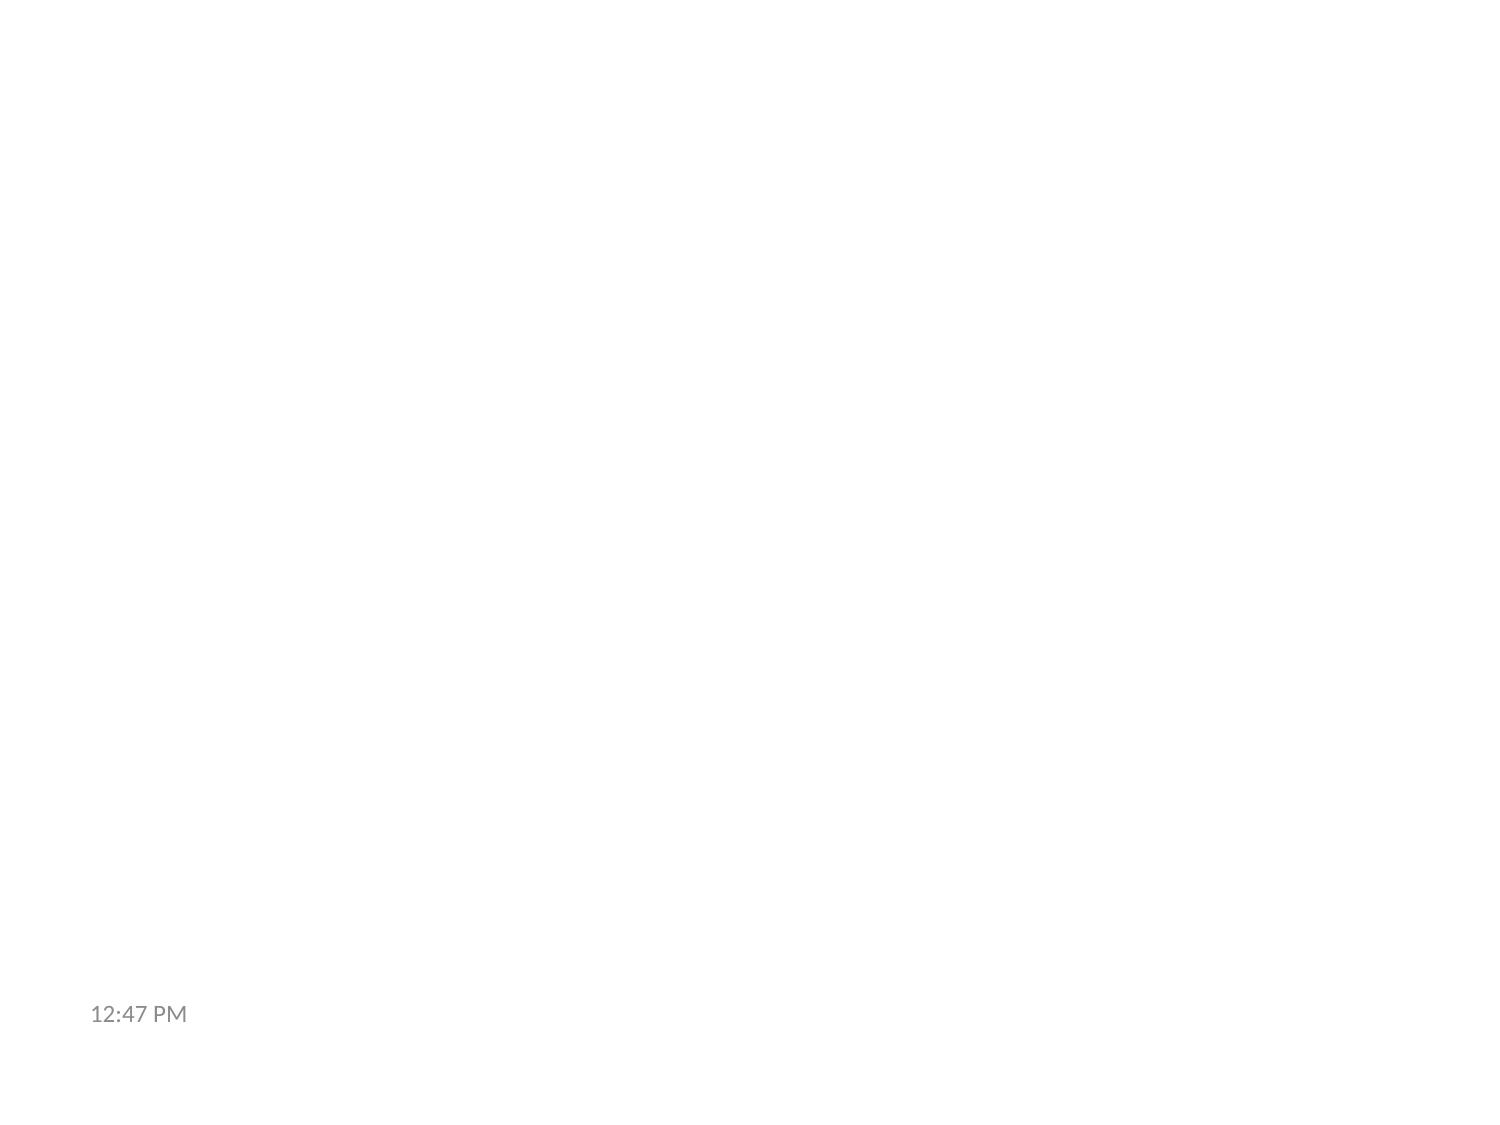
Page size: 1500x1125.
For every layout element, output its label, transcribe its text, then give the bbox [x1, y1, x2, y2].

text_box 3:35 PM [75, 982, 425, 1043]
